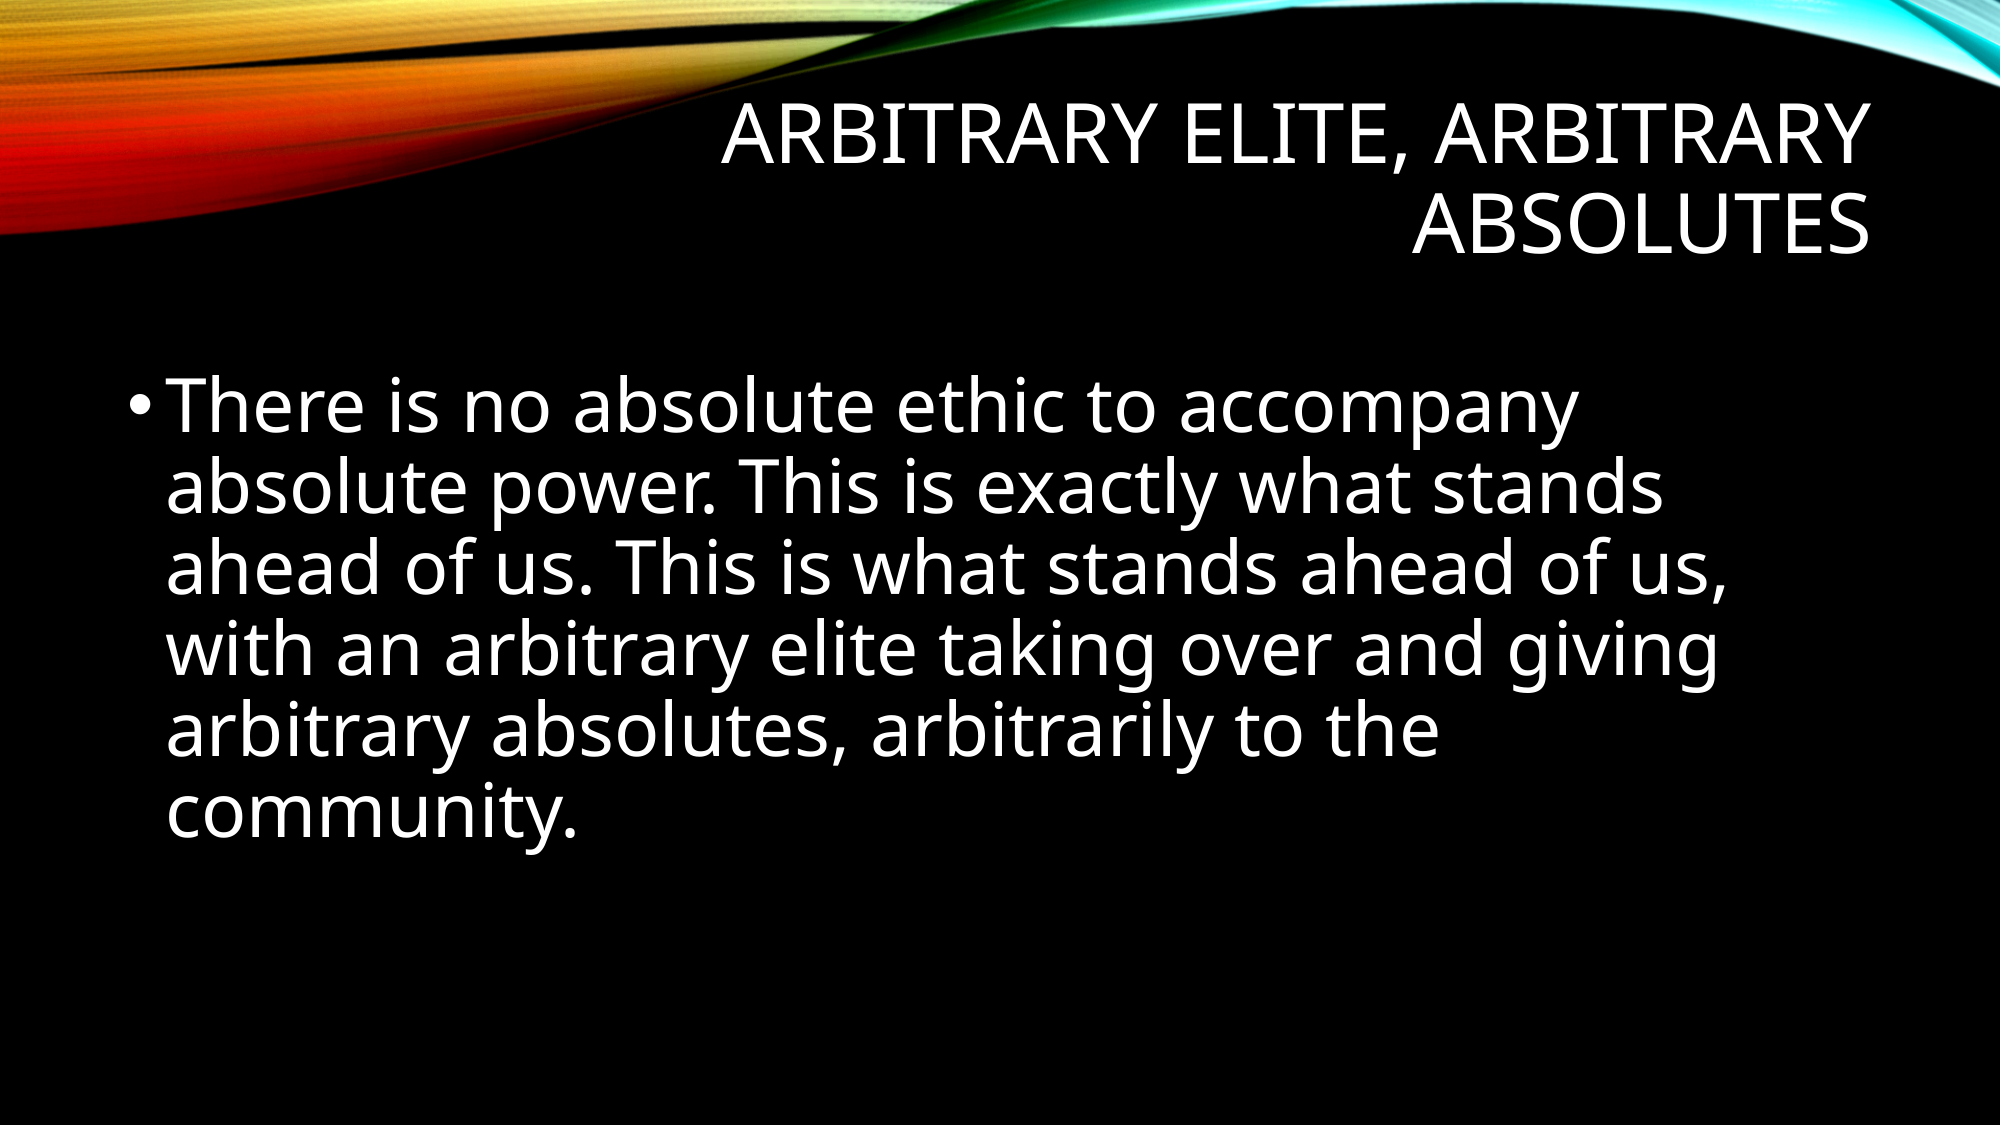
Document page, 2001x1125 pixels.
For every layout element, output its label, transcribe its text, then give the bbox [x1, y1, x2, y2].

list There is no absolute ethic to accompany absolute power. This is exactly what stands ahead of us. This is what stands ahead of us, with an arbitrary elite taking over and giving arbitrary absolutes, arbitrarily to the community. [112, 360, 1888, 1021]
title ARBITRARY ELITE, ARBITRARY ABSOLUTES [474, 125, 1888, 338]
picture [0, 0, 2000, 237]
